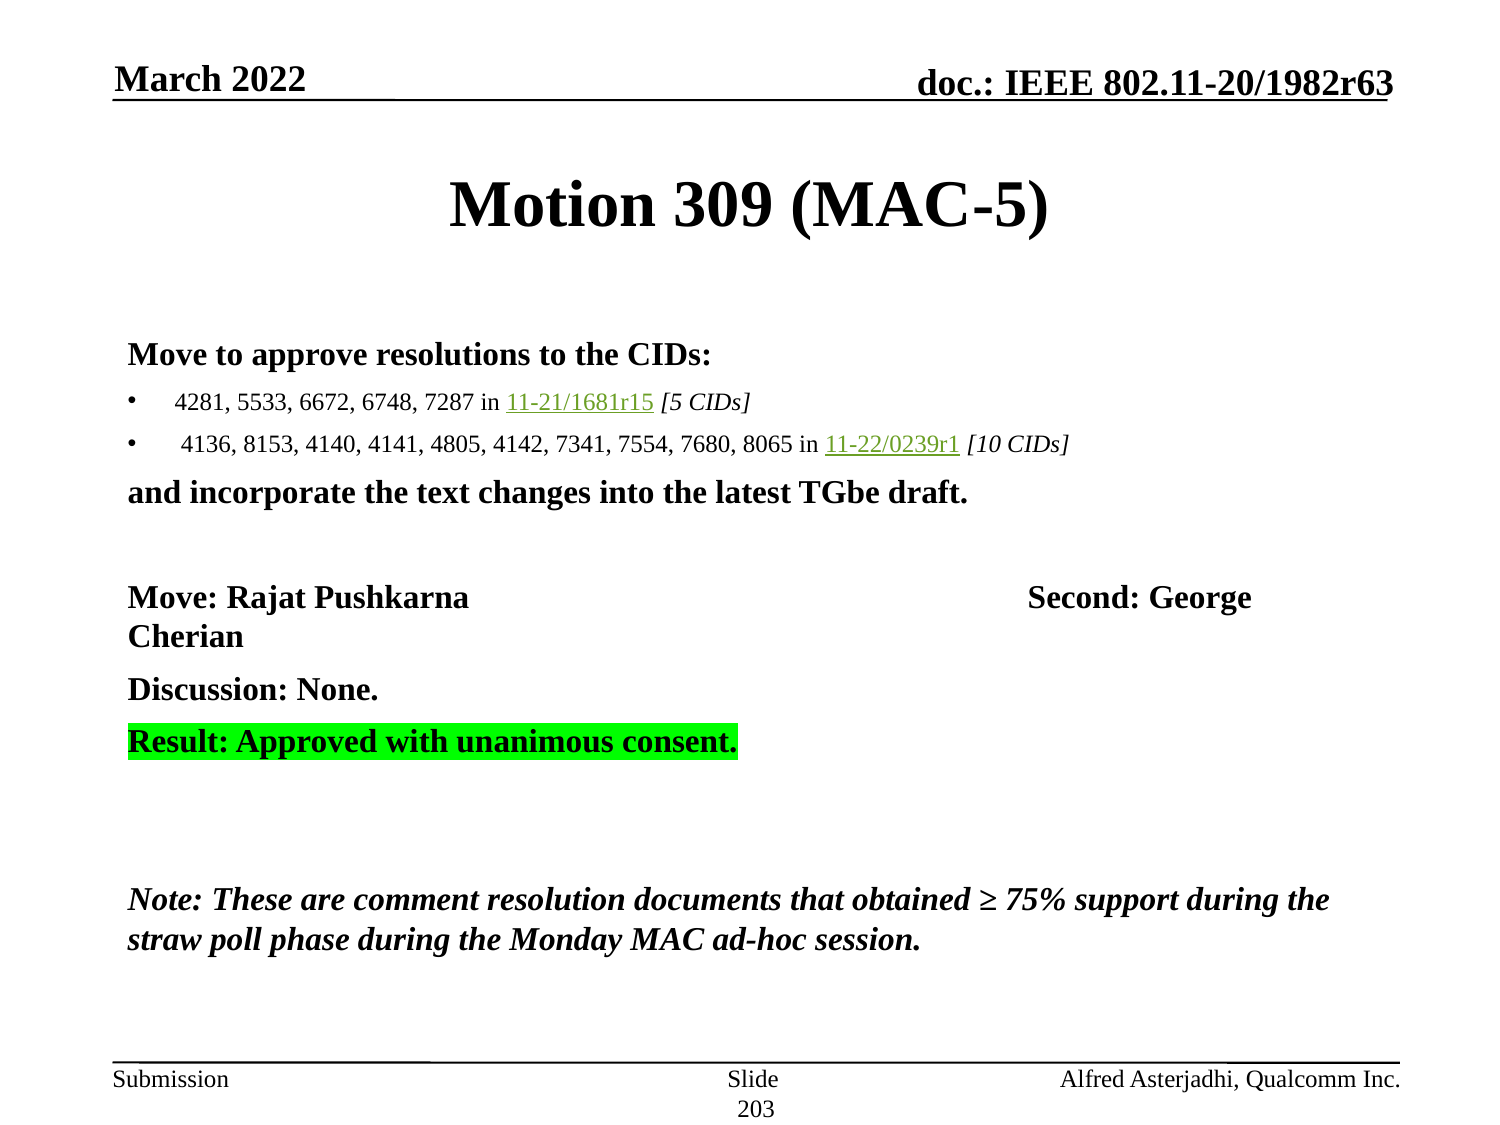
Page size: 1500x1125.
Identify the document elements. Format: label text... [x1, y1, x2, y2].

title Motion 309 (MAC-5) [112, 112, 1388, 288]
list Move to approve resolutions to the CIDs: 4281, 5533, 6672, 6748, 7287 in 11-21/1681r15 [5 CIDs] 4136, 8153, 4140, 4141, 4805, 4142, 7341, 7554, 7680, 8065 in 11-22/0239r1 [10 CIDs] and incorporate the text changes into the latest TGbe draft. Move: Rajat Pushkarna Second: George Cherian Discussion: None. Result: Approved with unanimous consent. Note: These are comment resolution documents that obtained ≥ 75% support during the straw poll phase during the Monday MAC ad-hoc session. [112, 324, 1388, 1063]
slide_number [114, 54, 423, 100]
footer Alfred Asterjadhi, Qualcomm Inc. [878, 1061, 1402, 1093]
slide_number Slide 203 [712, 1061, 800, 1123]
